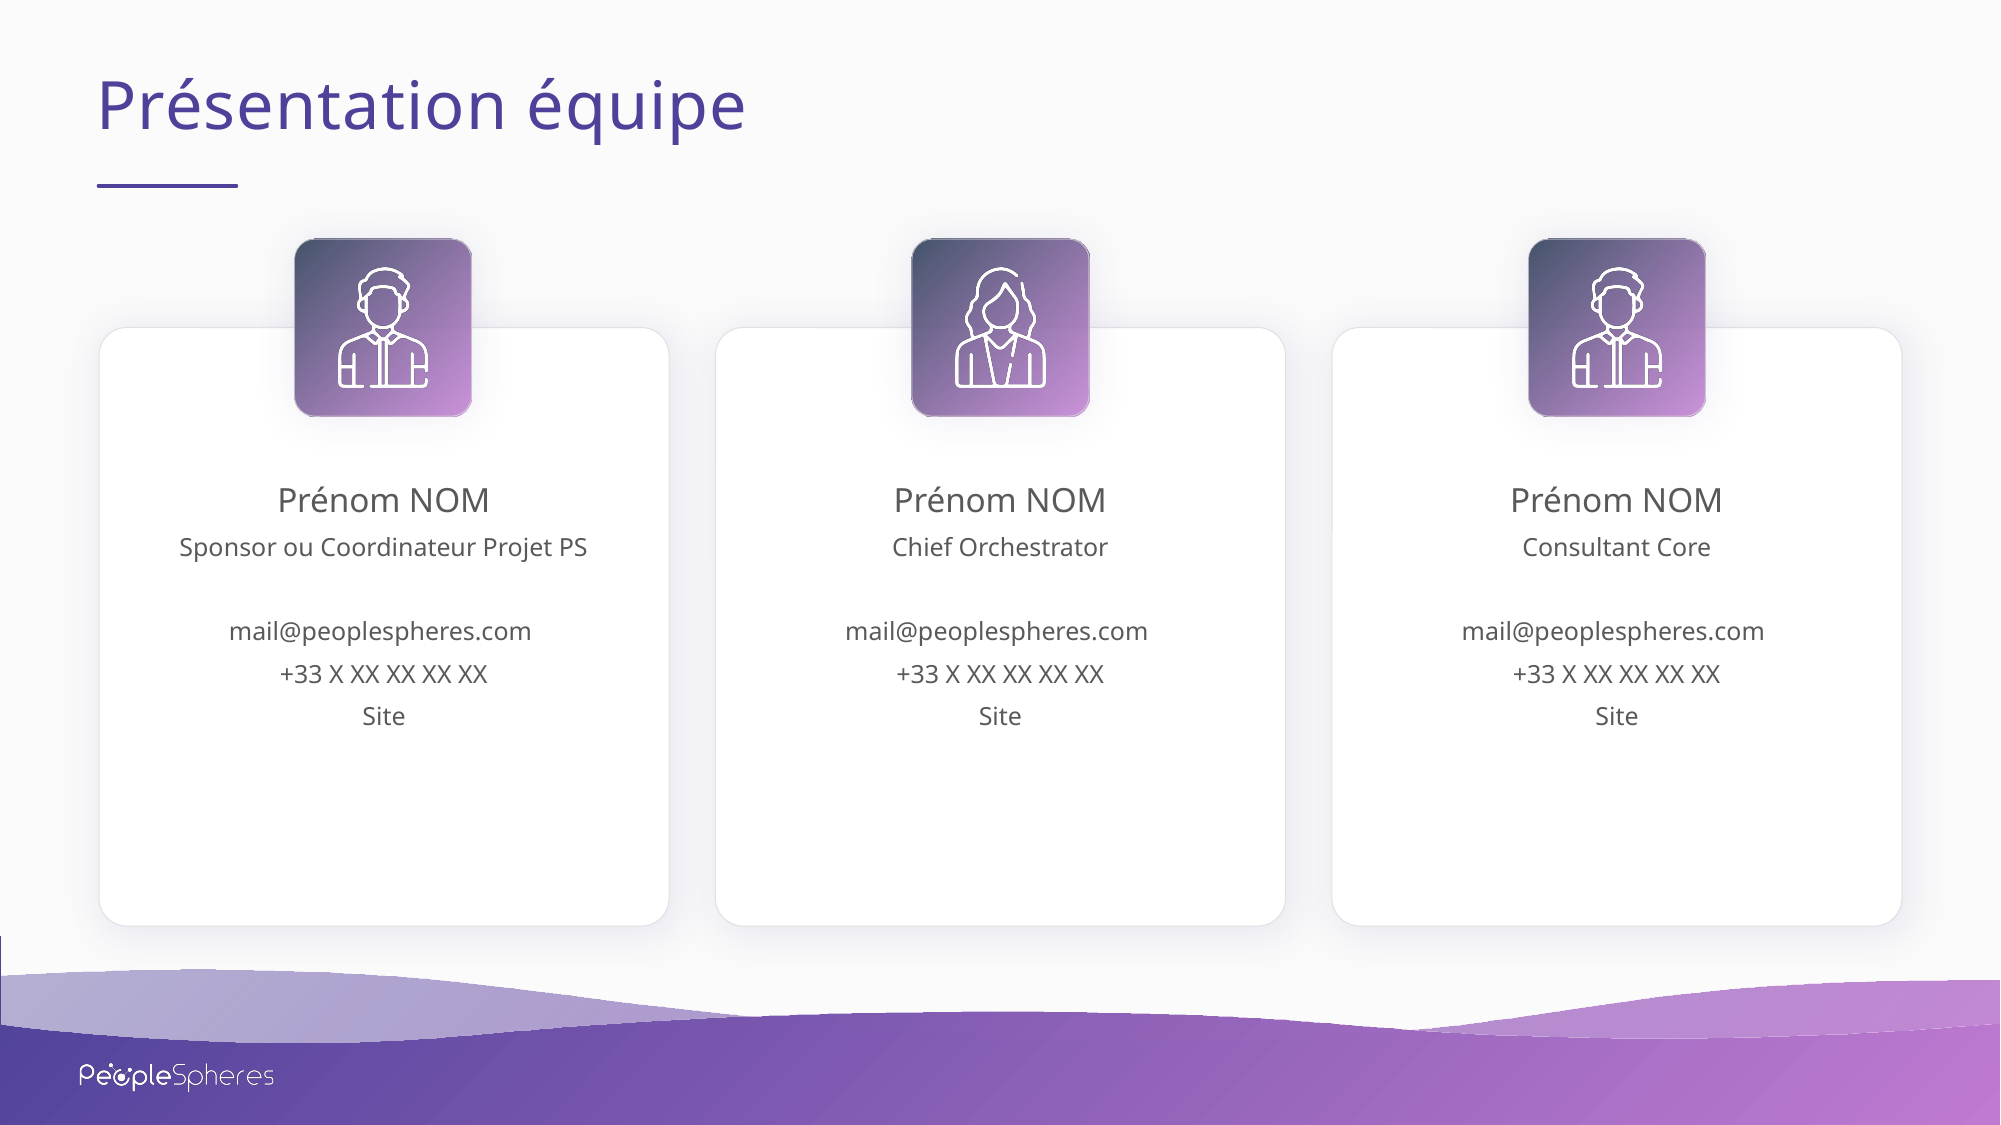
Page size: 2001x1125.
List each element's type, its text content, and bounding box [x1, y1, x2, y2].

picture [338, 267, 428, 388]
picture [1572, 267, 1662, 388]
title Présentation équipe [96, 71, 1595, 157]
picture [955, 267, 1046, 388]
text_box Prénom NOM Chief Orchestrator mail@peoplespheres.com +33 X XX XX XX XX Site [715, 327, 1286, 927]
text_box [911, 239, 1090, 417]
text_box Prénom NOM Sponsor ou Coordinateur Projet PS mail@peoplespheres.com +33 X XX XX XX XX Site [99, 327, 670, 927]
picture [79, 1063, 274, 1093]
text_box Prénom NOM Consultant Core mail@peoplespheres.com +33 X XX XX XX XX Site [1331, 327, 1902, 927]
text_box [294, 239, 472, 417]
text_box [1528, 239, 1706, 417]
